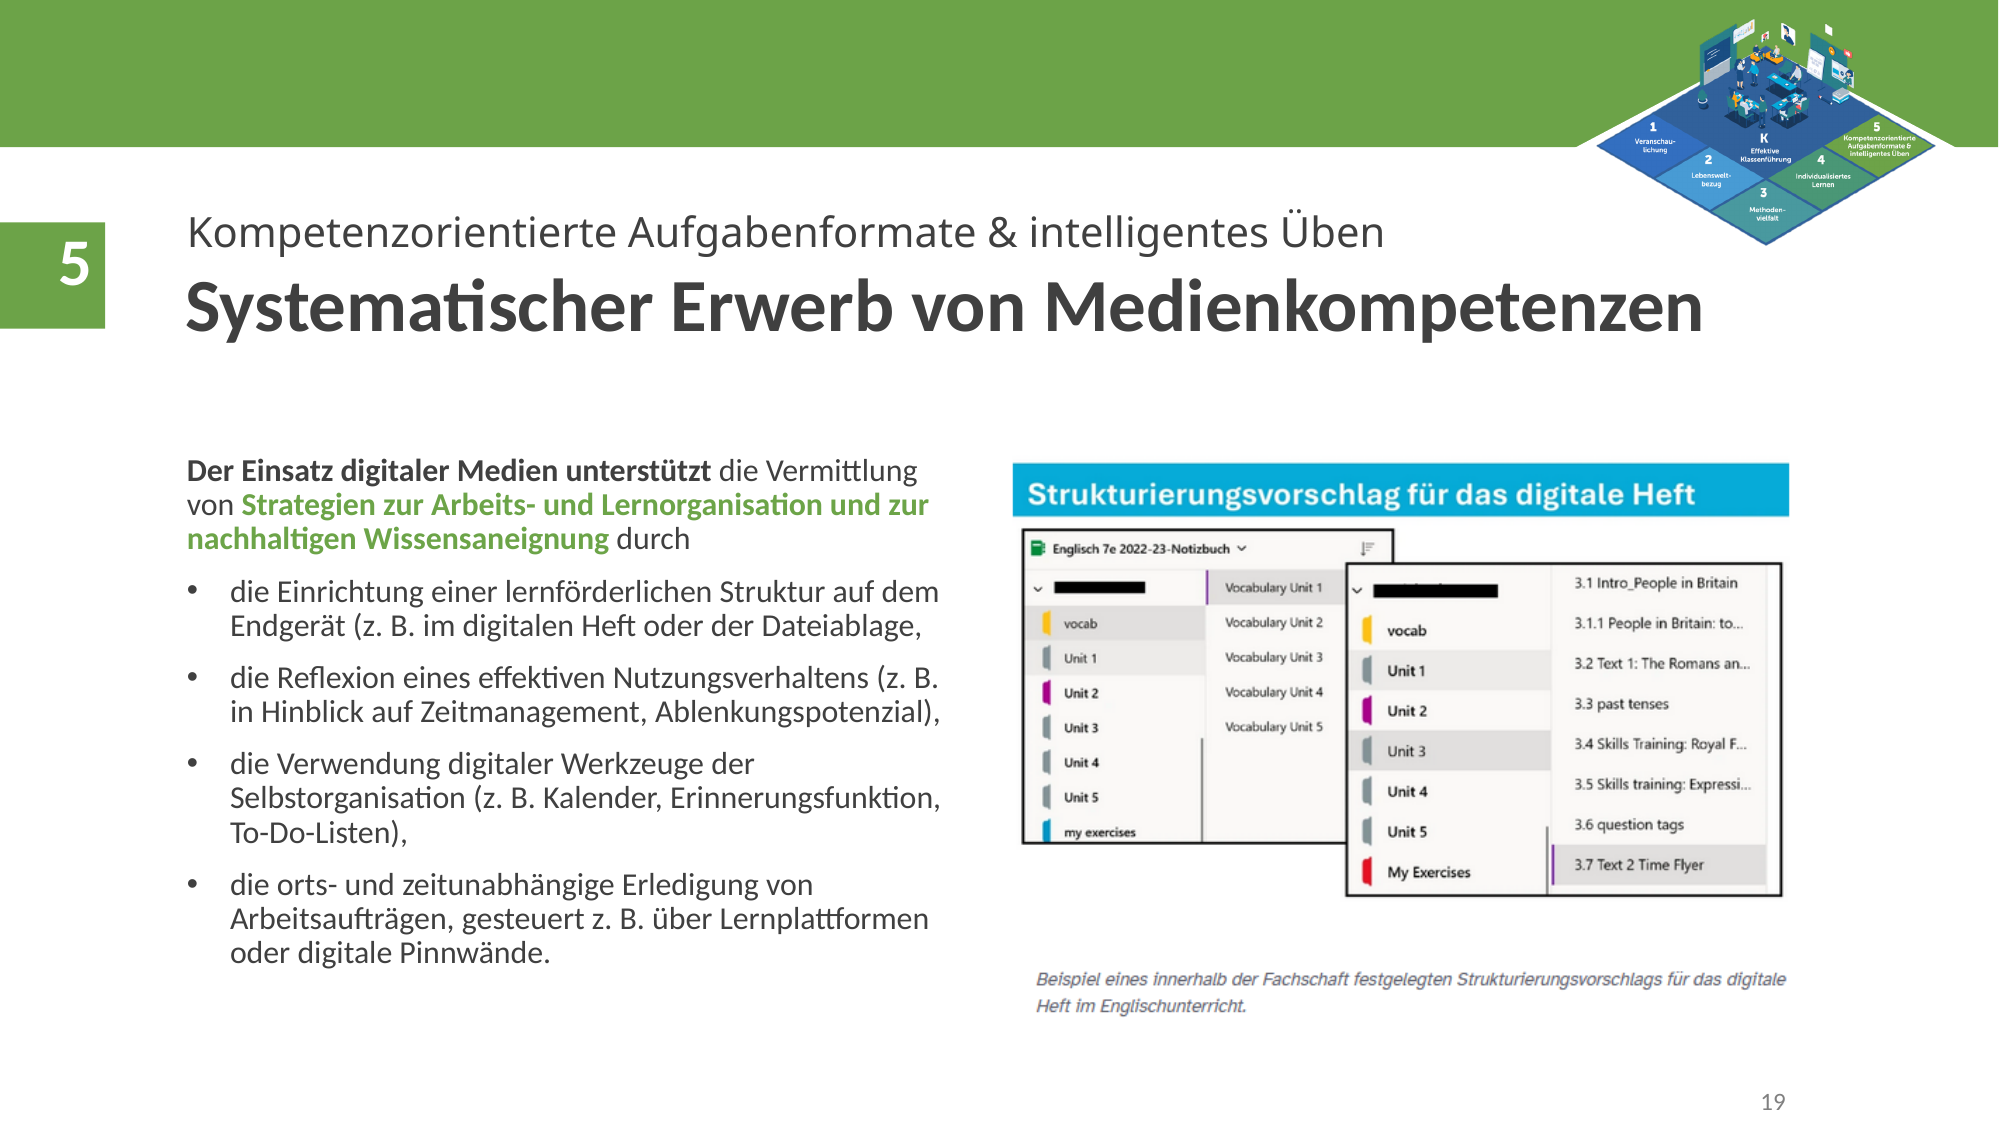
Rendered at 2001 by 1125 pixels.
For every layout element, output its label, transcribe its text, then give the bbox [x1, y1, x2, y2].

list Der Einsatz digitaler Medien unterstützt die Vermittlung von Strategien zur Arbeits- und Lernorganisation und zur nachhaltigen Wissensaneignung durch die Einrichtung einer lernförderlichen Struktur auf dem Endgerät (z. B. im digitalen Heft oder der Dateiablage, die Reflexion eines effektiven Nutzungsverhaltens (z. B. in Hinblick auf Zeitmanagement, Ablenkungspotenzial), die Verwendung digitaler Werkzeuge der Selbstorganisation (z. B. Kalender, Erinnerungsfunktion, To-Do-Listen), die orts- und zeitunabhängige Erledigung von Arbeitsaufträgen, gesteuert z. B. über Lernplattformen oder digitale Pinnwände. [171, 446, 961, 1038]
picture [999, 440, 1802, 1032]
picture [1589, 12, 1942, 249]
slide_number 19 [1350, 1075, 1801, 1125]
list Systematischer Erwerb von Medienkompetenzen [170, 272, 1901, 356]
list Kompetenzorientierte Aufgabenformate & intelligentes Üben [171, 180, 1615, 264]
